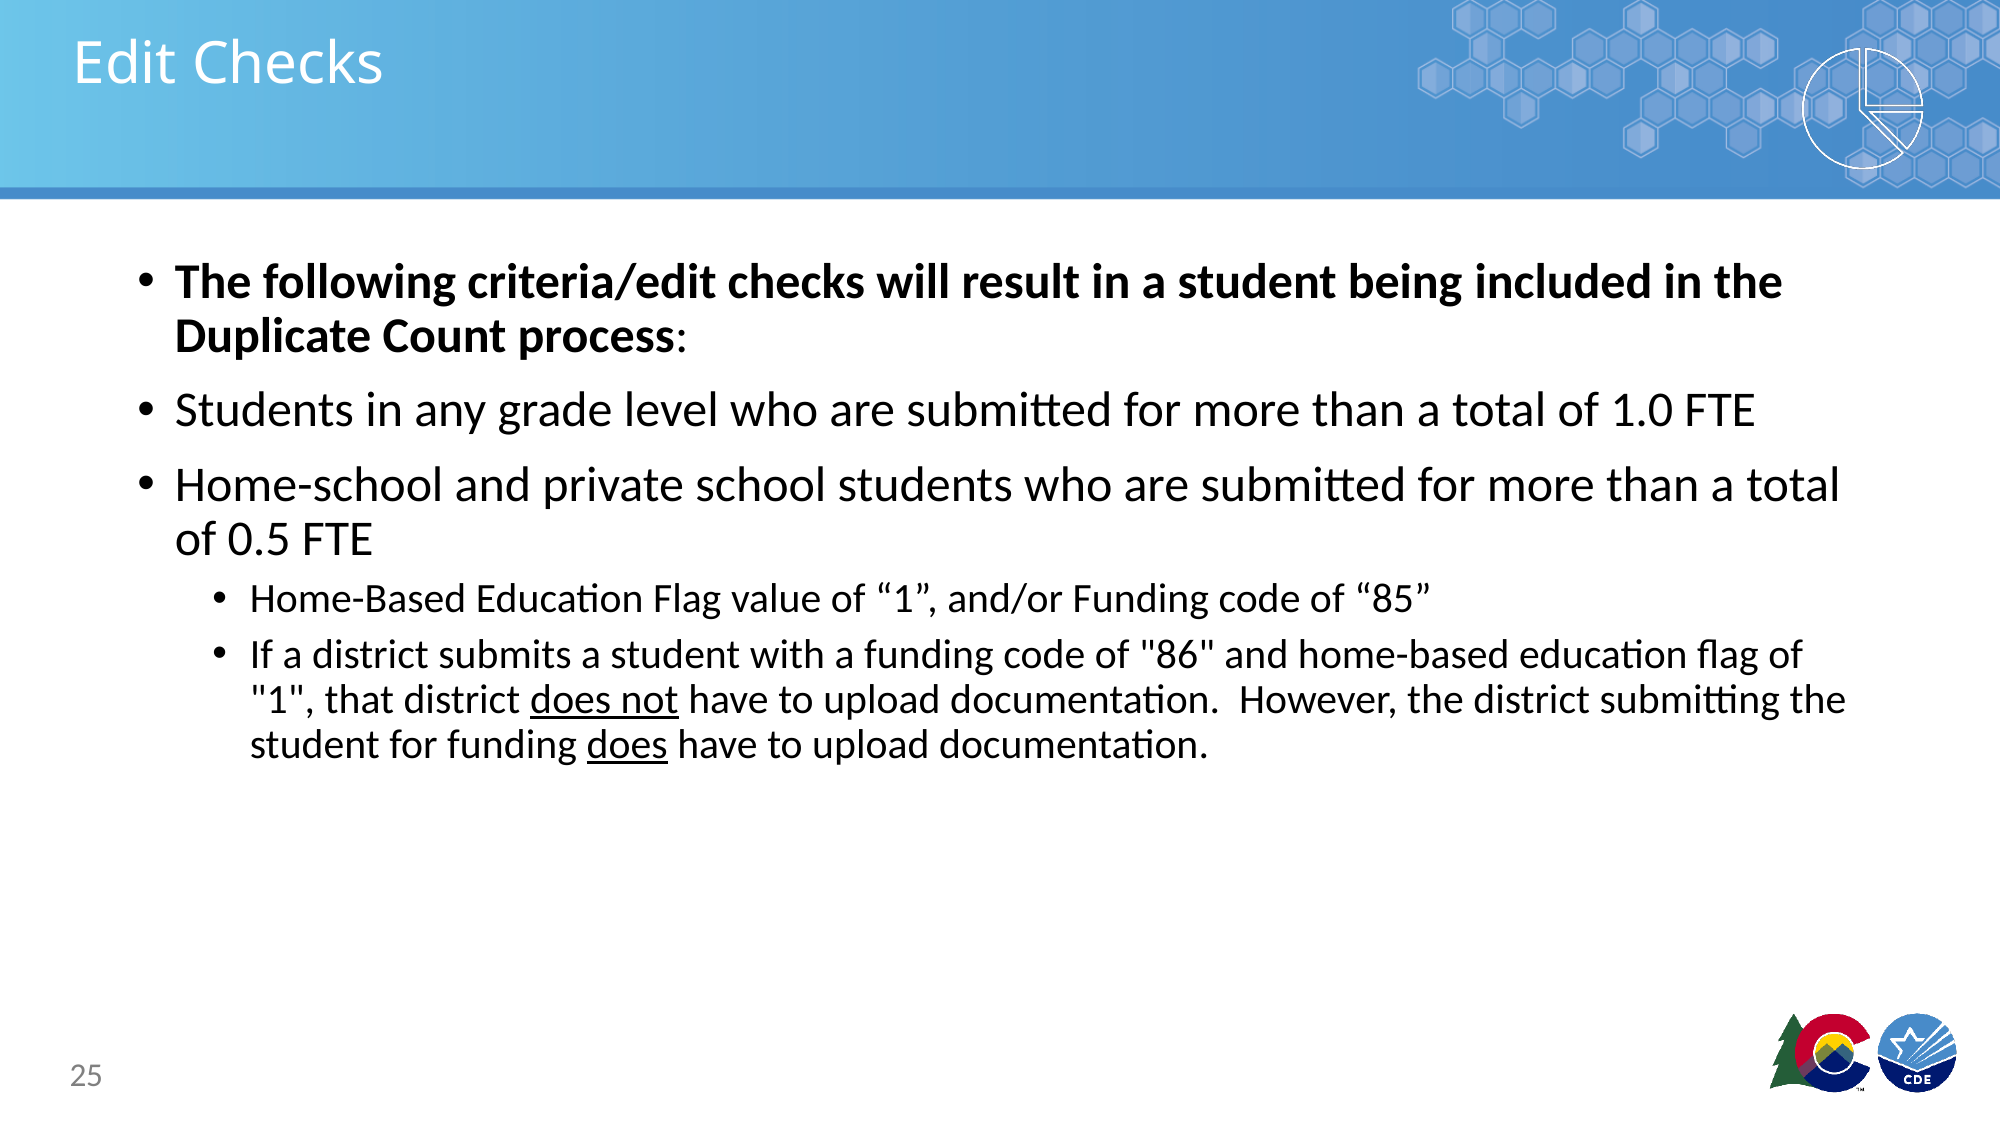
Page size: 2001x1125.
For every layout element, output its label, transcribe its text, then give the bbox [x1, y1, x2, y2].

slide_number 25 [54, 1042, 505, 1103]
list The following criteria/edit checks will result in a student being included in the Duplicate Count process:​ Students in any grade level who are submitted for more than a total of 1.0 FTE​ Home-school and private school students who are submitted for more than a total of 0.5 FTE ​ Home-Based Education Flag value of “1”, and/or Funding code of “85”​ If a district submits a student with a funding code of "86" and home-based education flag of "1", that district does not have to upload documentation. However, the district submitting the student for funding does have to upload documentation.​ [137, 254, 1863, 969]
title Edit Checks [72, 33, 1396, 182]
picture [0, 0, 2000, 200]
picture [1768, 1012, 1957, 1093]
